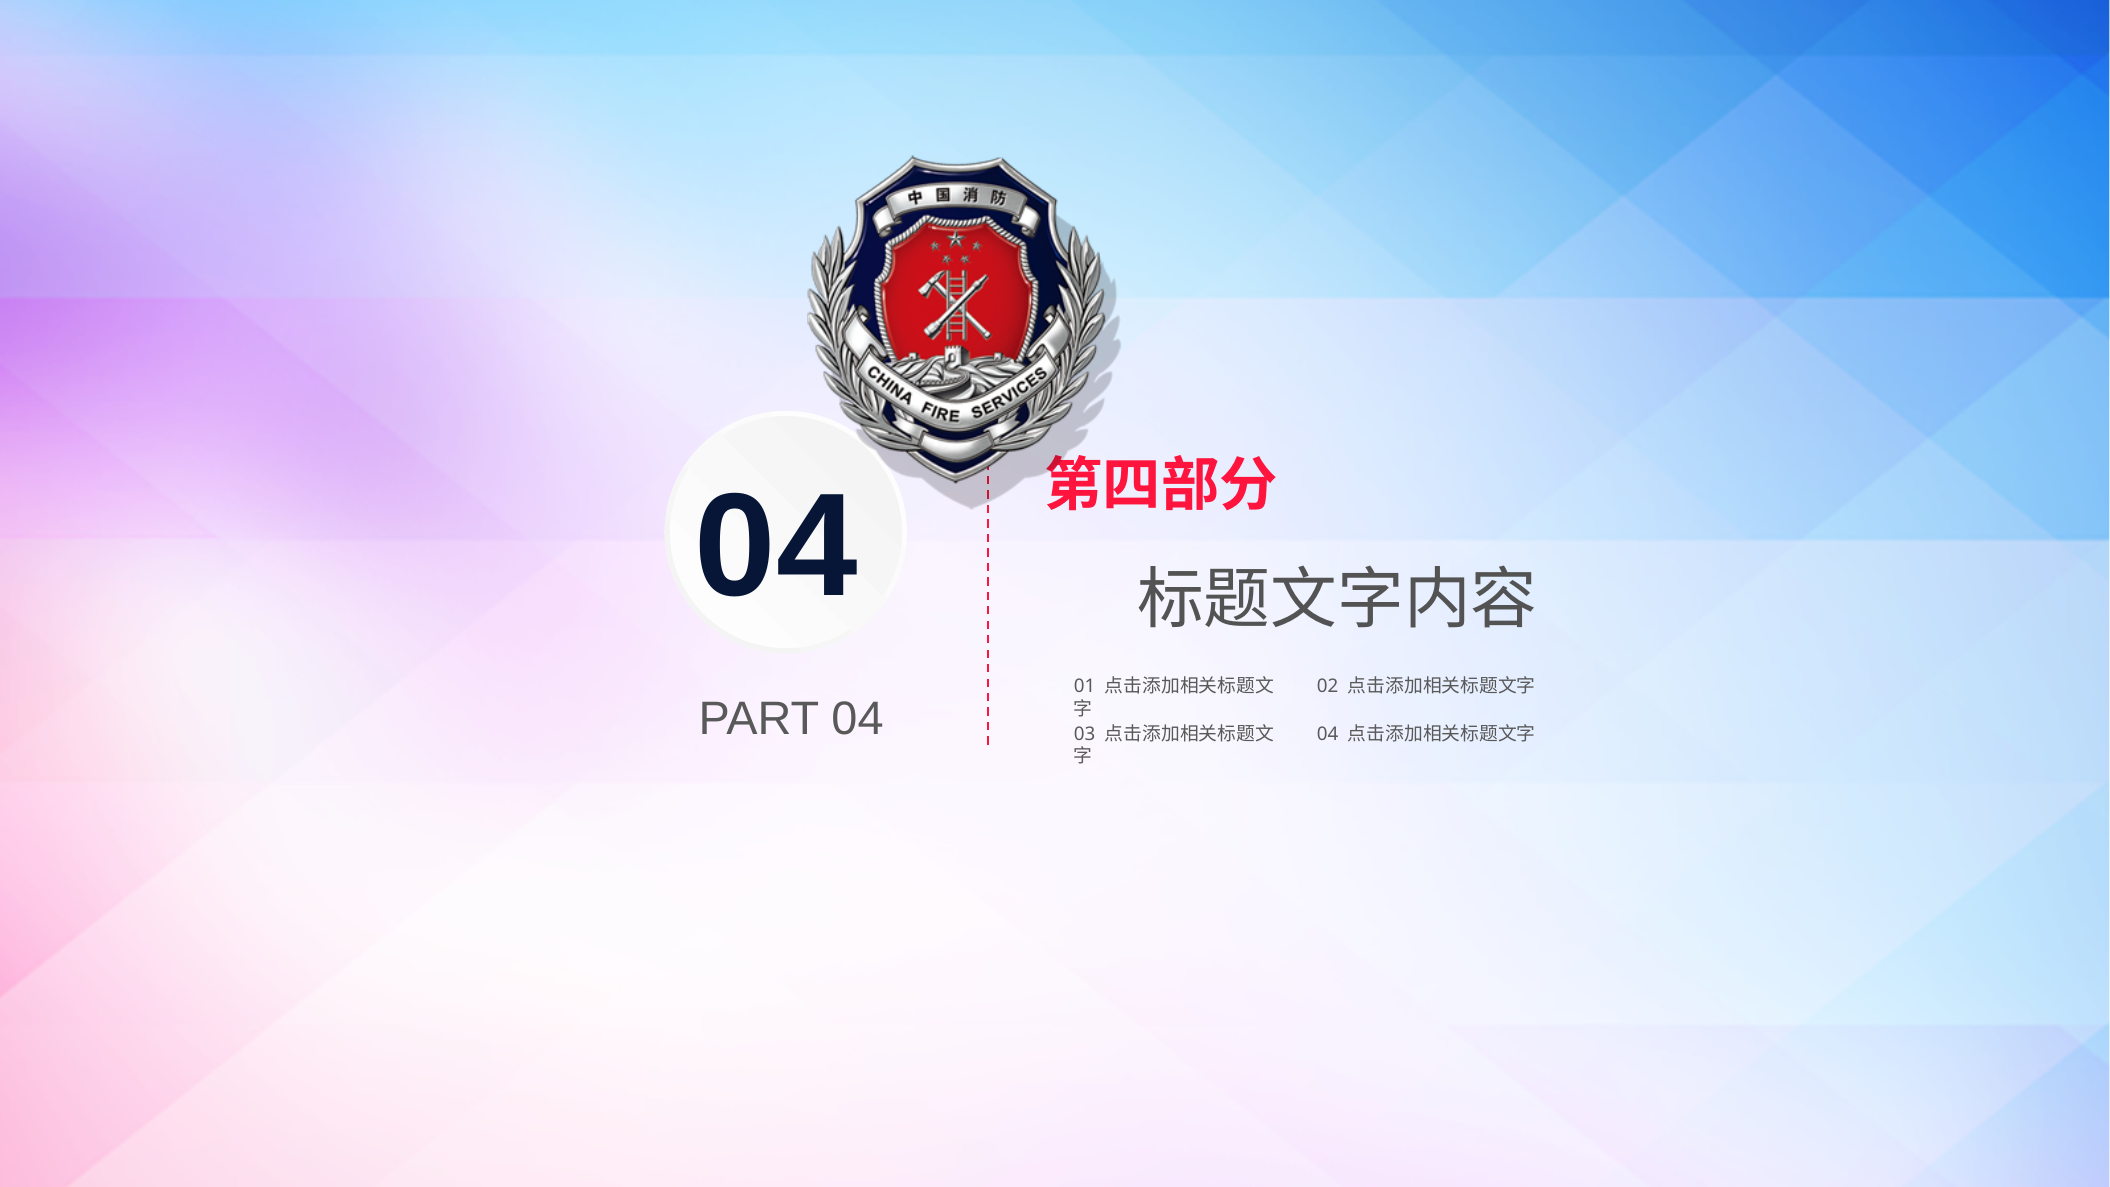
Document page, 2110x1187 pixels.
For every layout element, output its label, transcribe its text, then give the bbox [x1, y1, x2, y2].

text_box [664, 410, 907, 654]
text_box 第四部分 标题文字内容 [1010, 439, 1568, 651]
picture [0, 0, 2110, 1187]
text_box 01 点击添加相关标题文字 [1060, 666, 1306, 714]
text_box 02 点击添加相关标题文字 [1302, 666, 1560, 704]
text_box 03 点击添加相关标题文字 [1060, 714, 1306, 774]
text_box PART 04 [698, 687, 907, 745]
text_box 04 点击添加相关标题文字 [1302, 714, 1560, 751]
